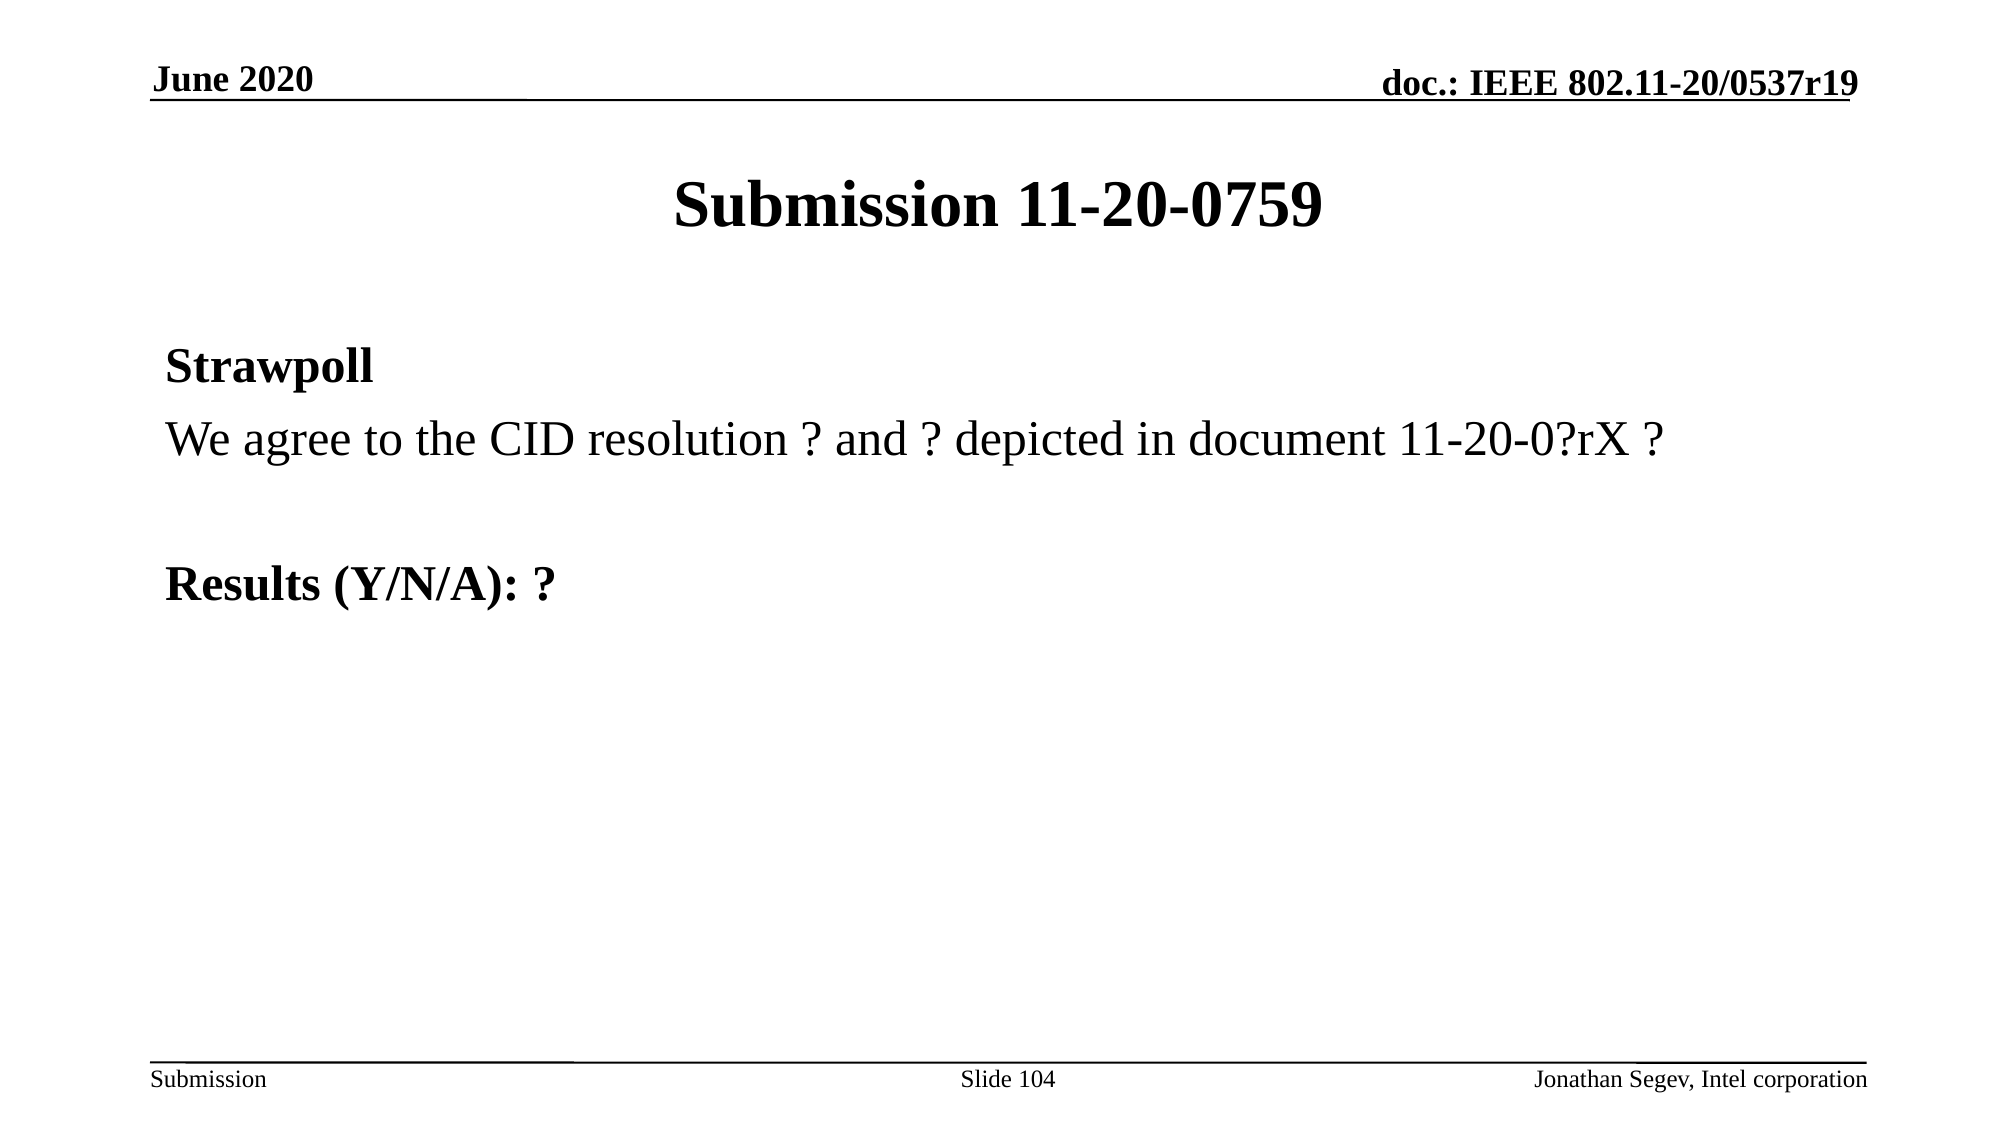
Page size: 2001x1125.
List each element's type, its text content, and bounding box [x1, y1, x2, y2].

footer Jonathan Segev, Intel corporation [1171, 1061, 1869, 1093]
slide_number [152, 54, 563, 100]
title Submission 11-20-0759 [149, 112, 1850, 288]
list Strawpoll We agree to the CID resolution ? and ? depicted in document 11-20-0?rX ? Results (Y/N/A): ? [149, 324, 1850, 1000]
slide_number Slide 104 [950, 1061, 1067, 1123]
